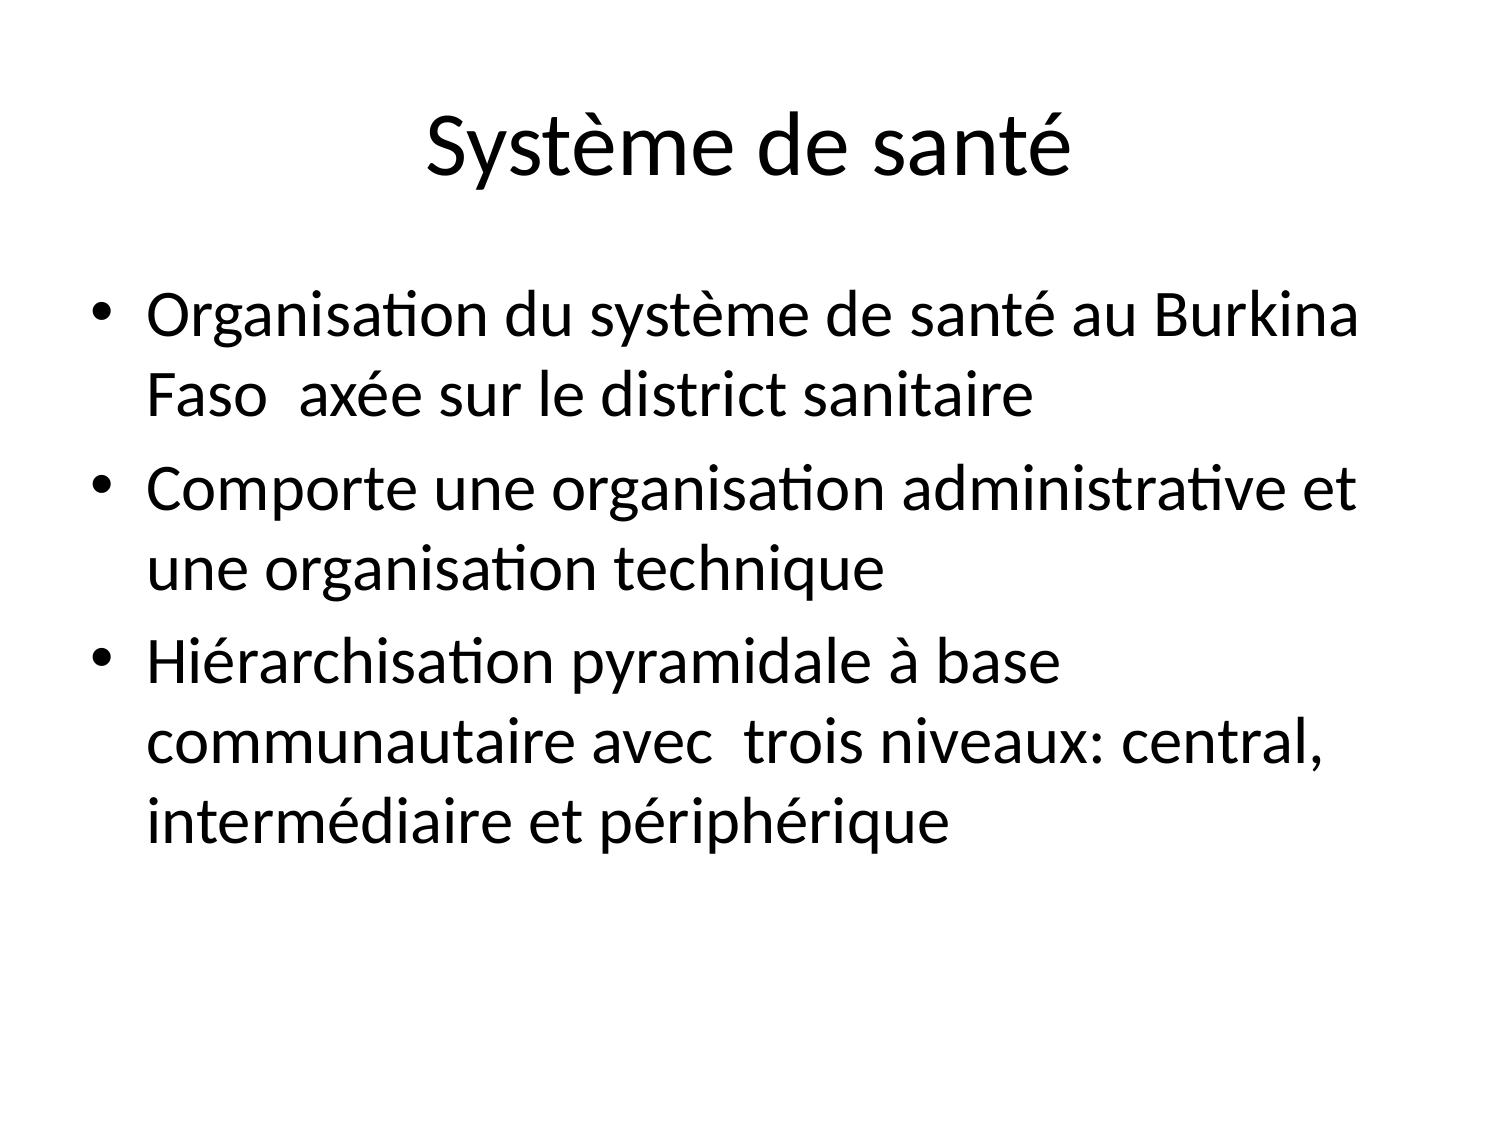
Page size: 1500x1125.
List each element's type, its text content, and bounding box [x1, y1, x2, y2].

list Organisation du système de santé au Burkina Faso axée sur le district sanitaire Comporte une organisation administrative et une organisation technique Hiérarchisation pyramidale à base communautaire avec trois niveaux: central, intermédiaire et périphérique [75, 262, 1425, 1005]
title Système de santé [75, 45, 1425, 233]
